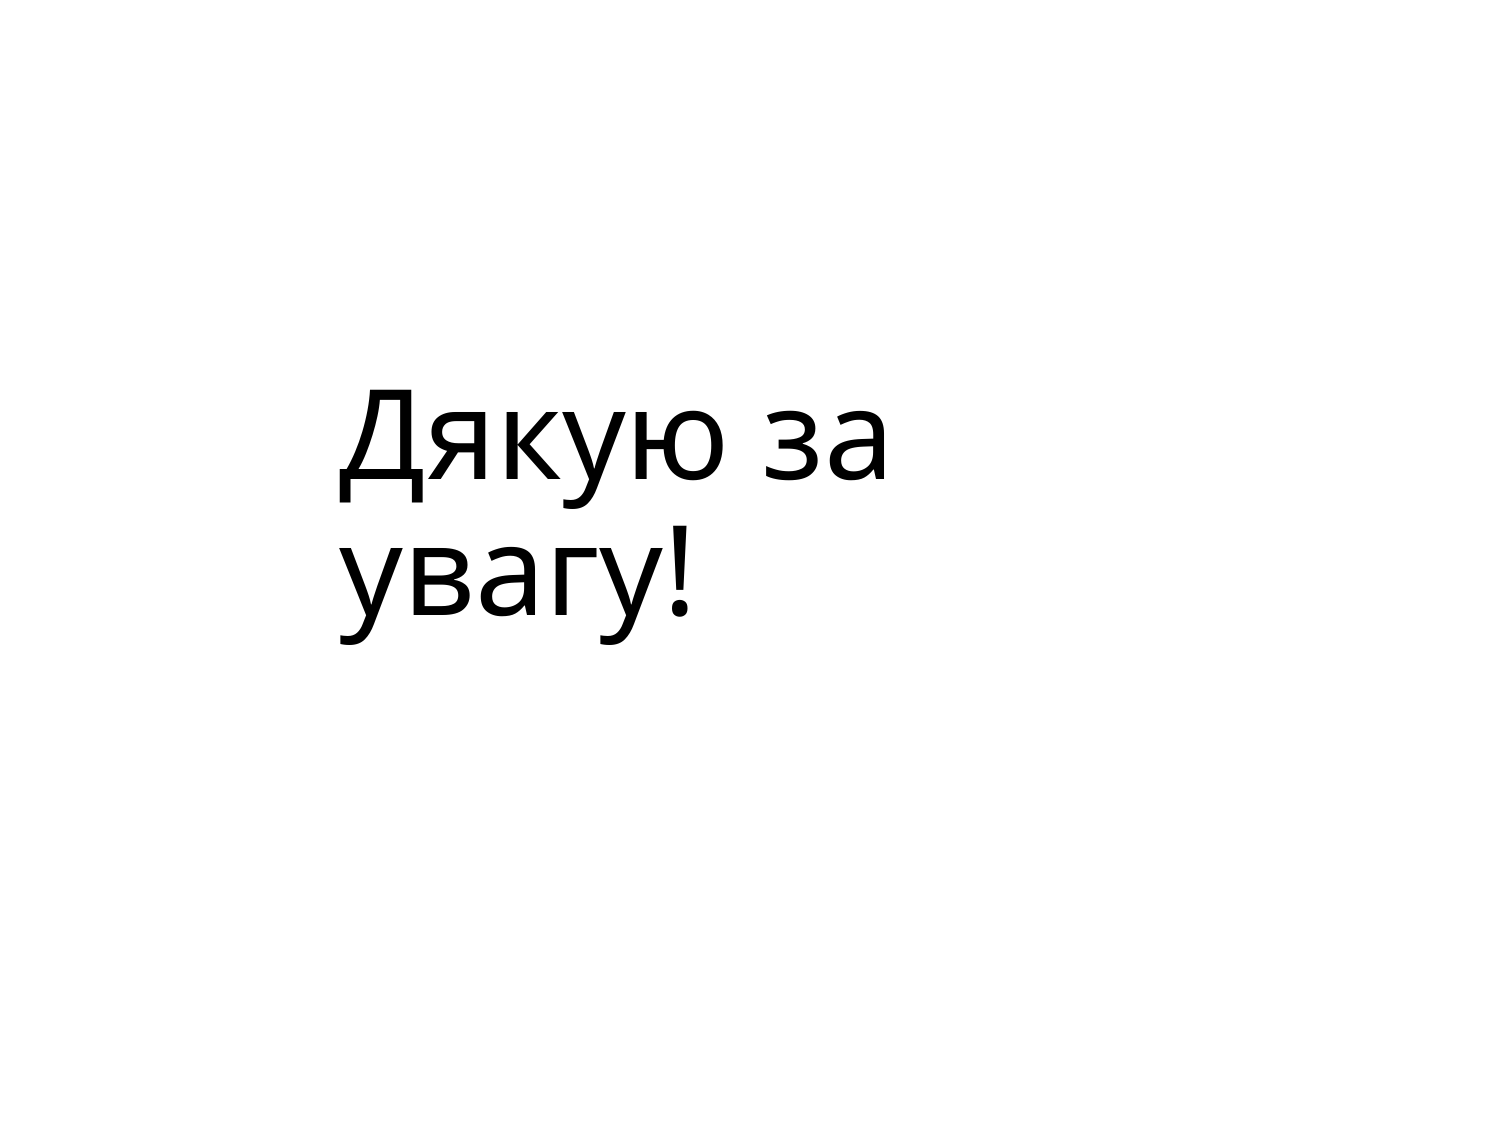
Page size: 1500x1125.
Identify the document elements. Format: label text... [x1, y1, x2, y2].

title Дякую за увагу! [324, 373, 1176, 641]
